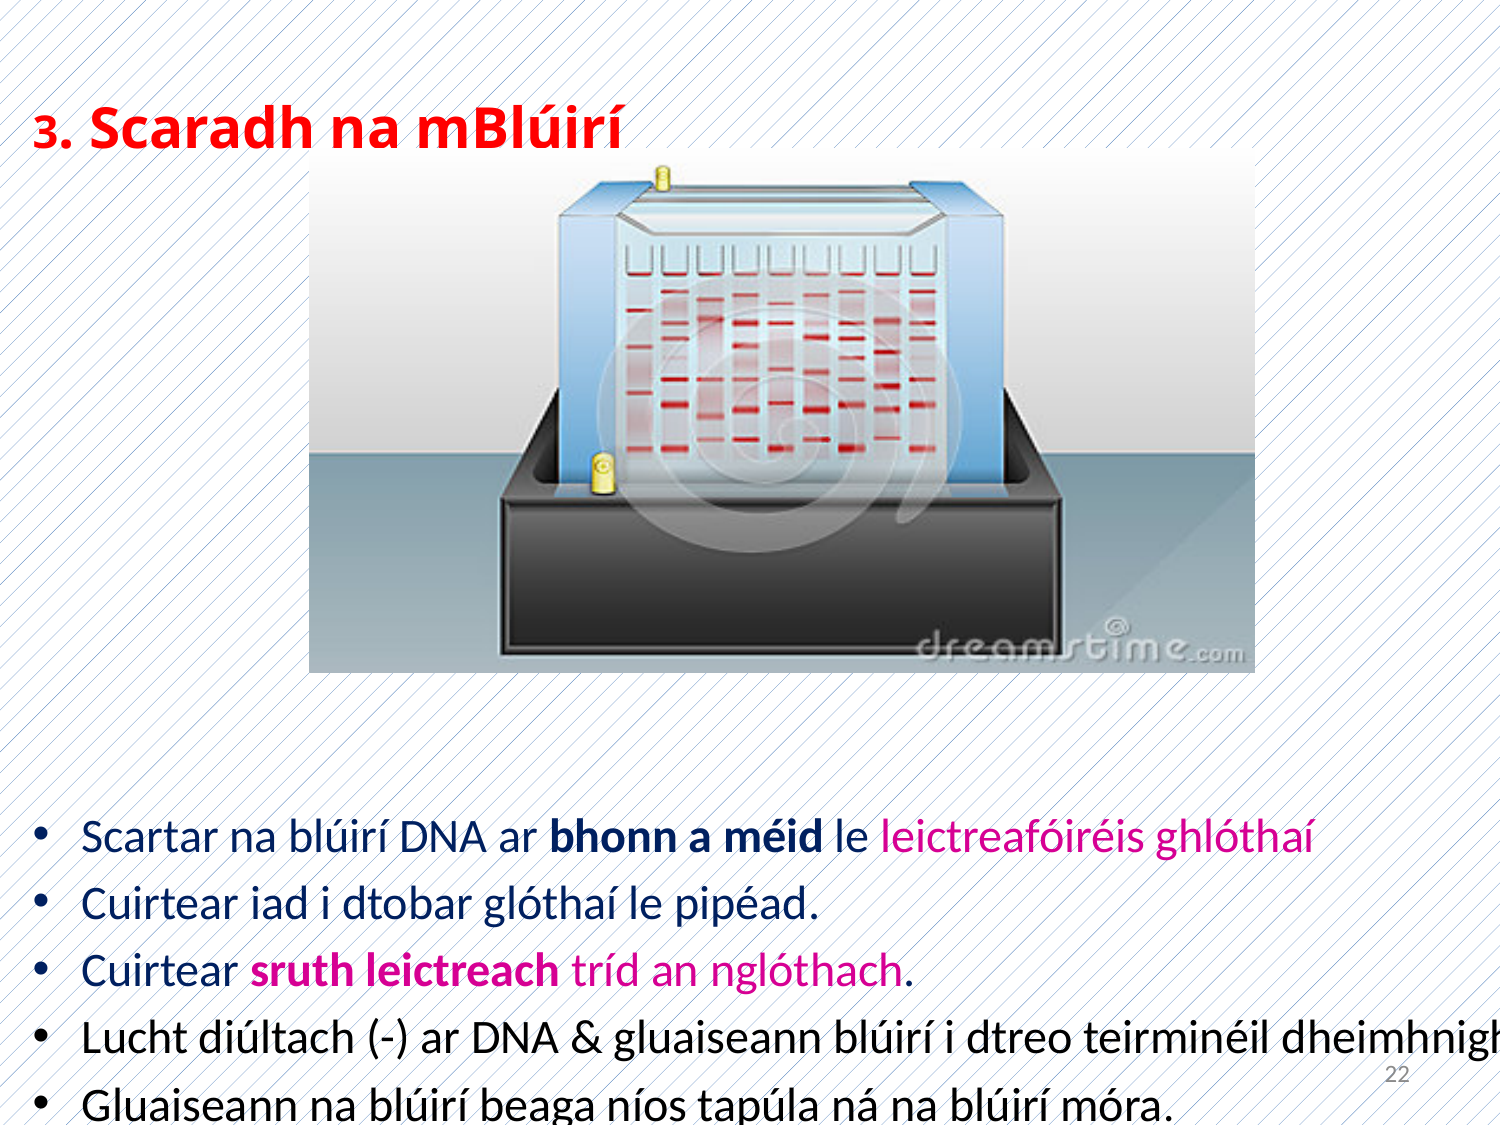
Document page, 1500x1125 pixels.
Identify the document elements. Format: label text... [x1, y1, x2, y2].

slide_number 22 [1074, 1042, 1425, 1103]
picture [308, 148, 1255, 673]
list 3. Scaradh na mBlúirí Scartar na blúirí DNA ar bhonn a méid le leictreafóiréis ghlóthaí Cuirtear iad i dtobar glóthaí le pipéad. Cuirtear sruth leictreach tríd an nglóthach. Lucht diúltach (-) ar DNA & gluaiseann blúirí i dtreo teirminéil dheimhnigh(+) Gluaiseann na blúirí beaga níos tapúla ná na blúirí móra. [17, 19, 1500, 1125]
